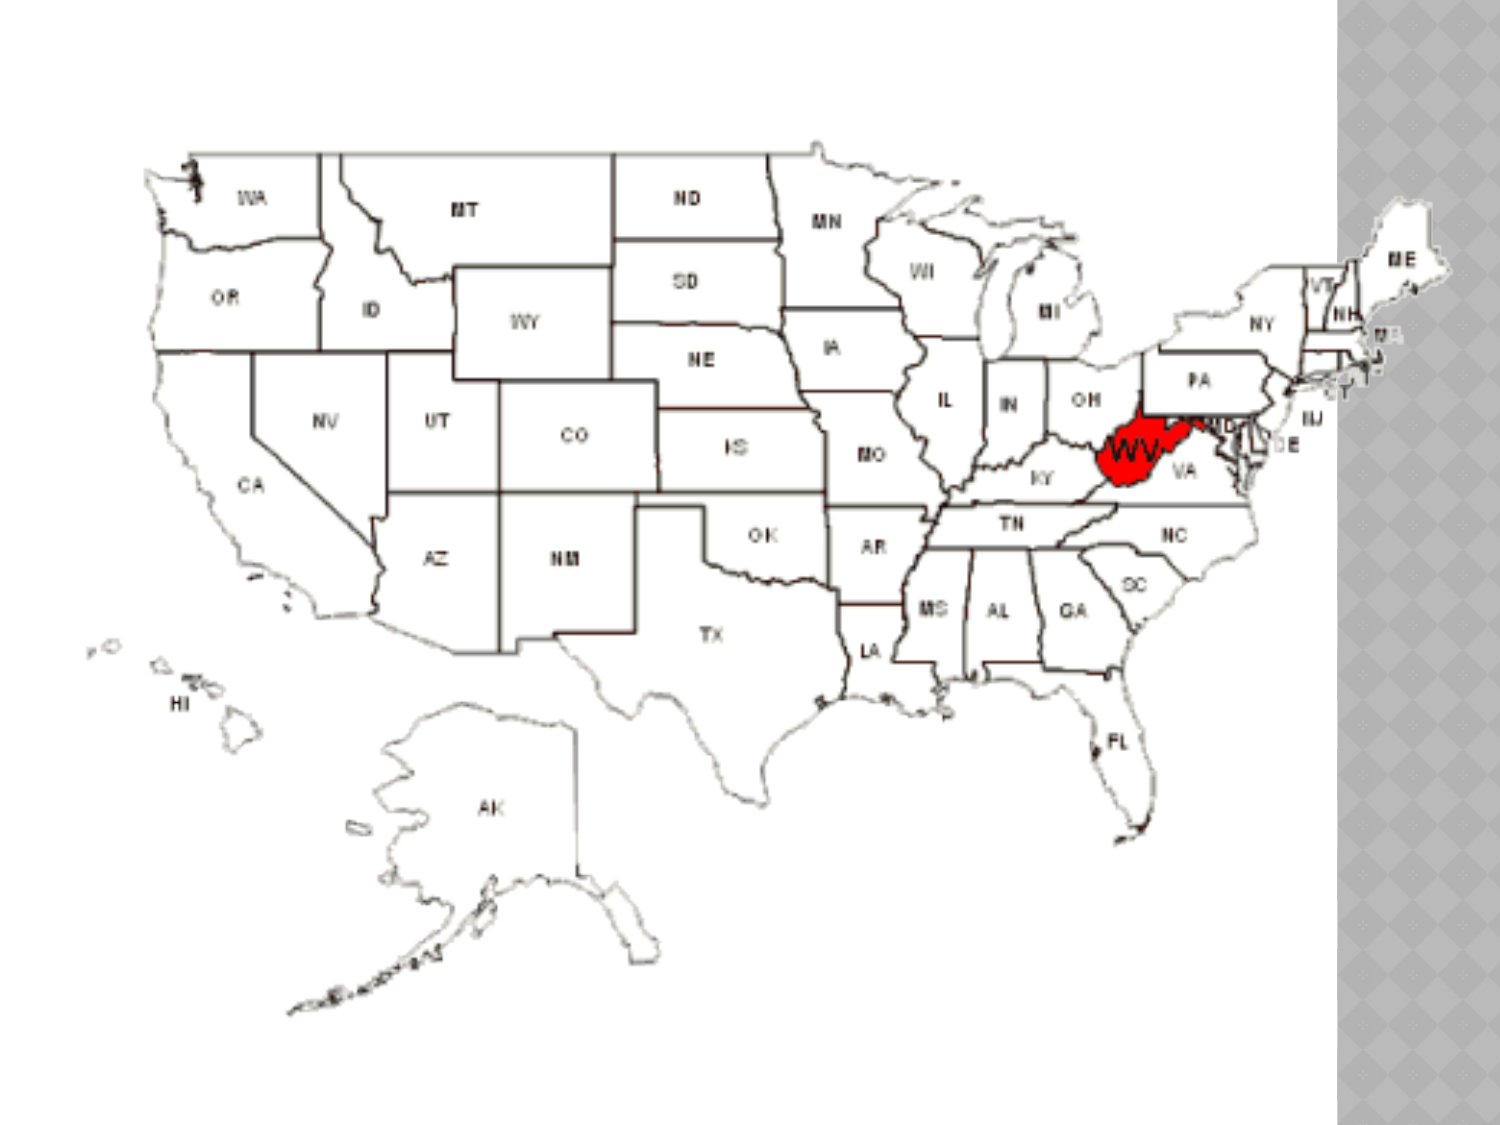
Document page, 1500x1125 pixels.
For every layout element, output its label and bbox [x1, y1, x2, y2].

picture [74, 136, 1459, 1026]
